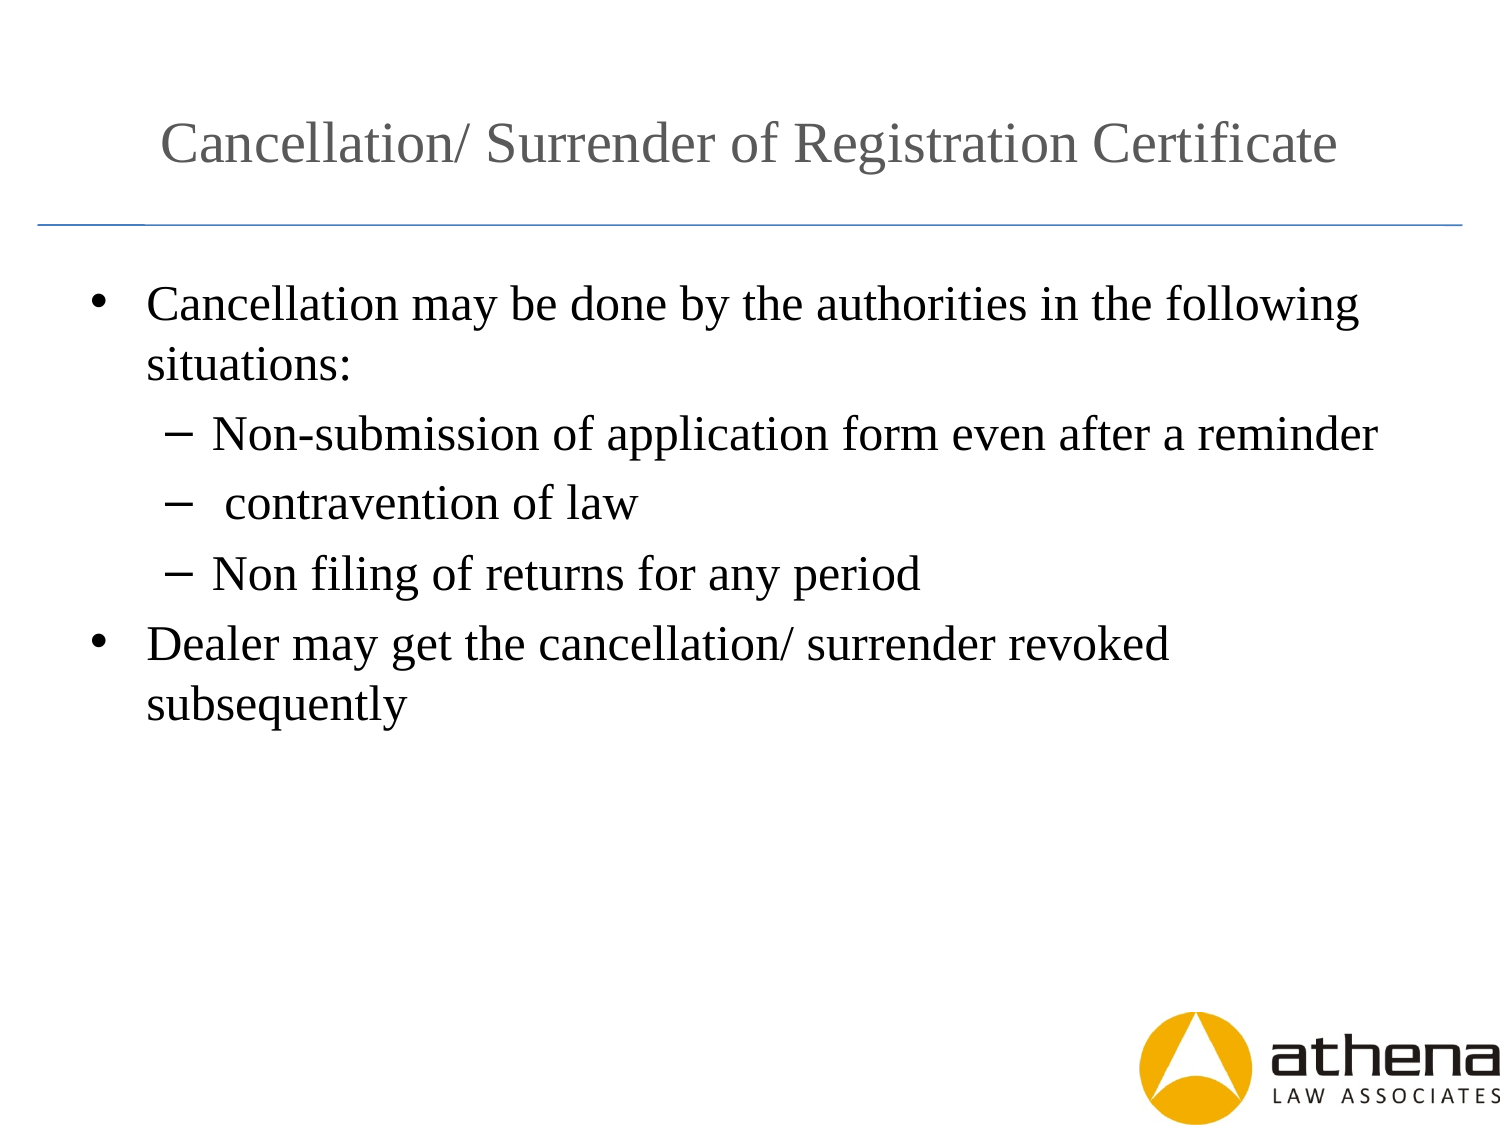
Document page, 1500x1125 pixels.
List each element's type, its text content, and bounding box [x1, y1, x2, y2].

title Cancellation/ Surrender of Registration Certificate [75, 45, 1425, 233]
picture [1139, 1012, 1500, 1125]
list Cancellation may be done by the authorities in the following situations: Non-submission of application form even after a reminder contravention of law Non filing of returns for any period Dealer may get the cancellation/ surrender revoked subsequently [75, 262, 1425, 1005]
